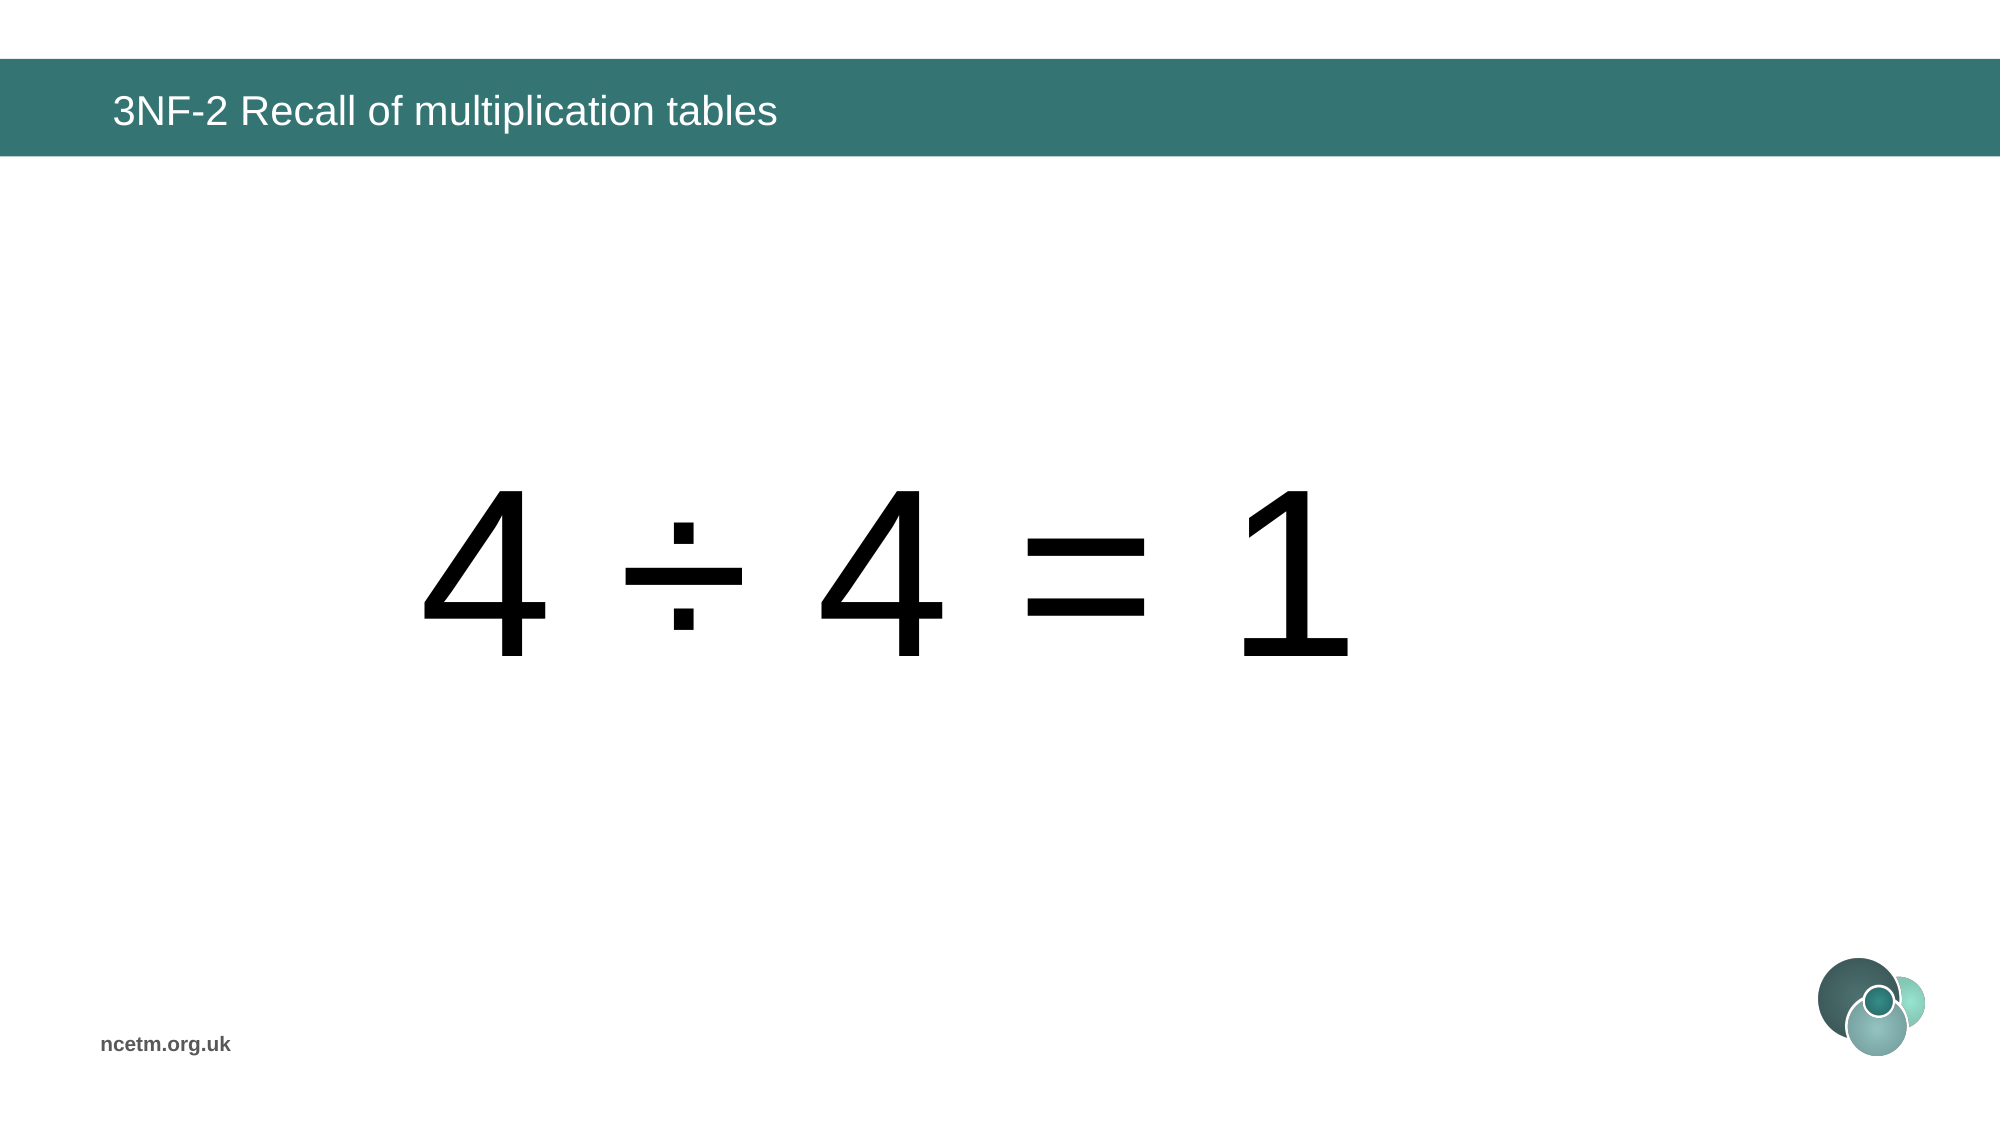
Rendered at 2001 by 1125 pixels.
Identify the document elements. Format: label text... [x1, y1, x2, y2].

picture [1818, 958, 1925, 1056]
text_box 1 [1211, 409, 1375, 712]
title 3NF-2 Recall of multiplication tables [97, 76, 1945, 147]
text_box 4 ÷ 4 = [404, 409, 1211, 712]
